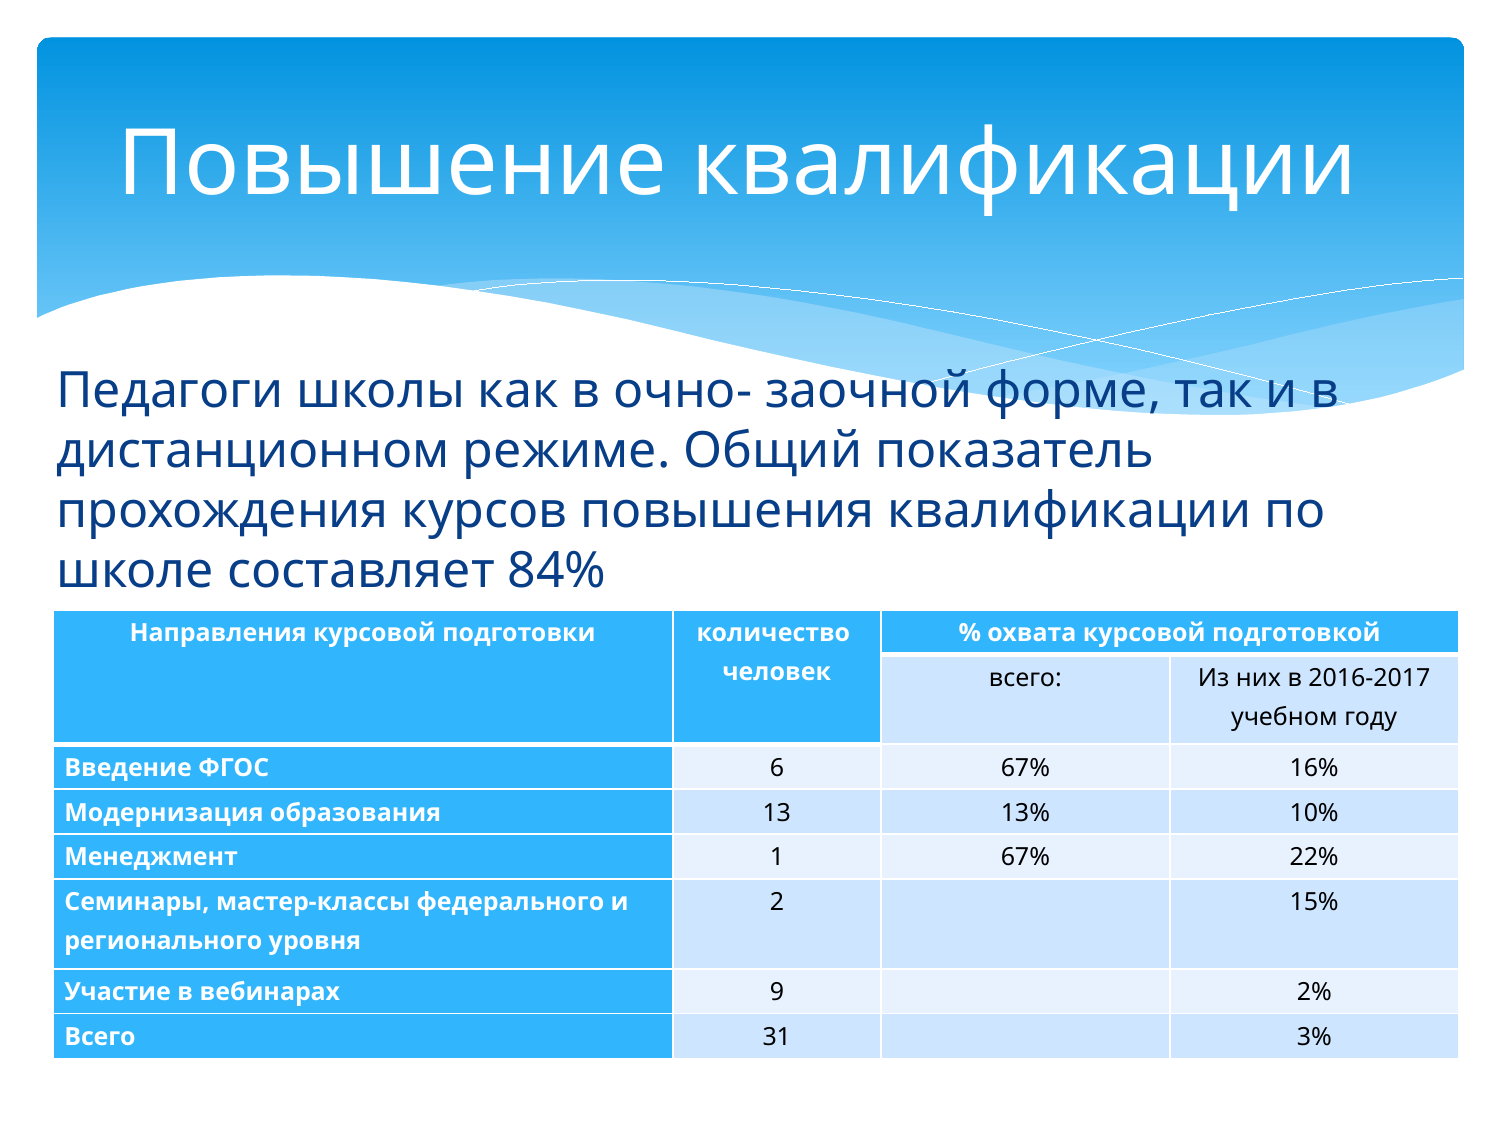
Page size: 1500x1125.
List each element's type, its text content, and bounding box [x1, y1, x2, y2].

table_cell Всего [54, 1014, 672, 1058]
table_cell Семинары, мастер-классы федерального и регионального уровня [54, 880, 672, 968]
table_cell Менеджмент [54, 835, 672, 878]
table_cell 31 [674, 1014, 880, 1058]
table_cell 10% [1171, 790, 1458, 833]
table_cell всего: [882, 657, 1169, 743]
table_cell 67% [882, 745, 1169, 788]
table_header Направления курсовой подготовки [54, 611, 672, 742]
table_cell 9 [674, 970, 880, 1013]
table_cell [882, 1014, 1169, 1058]
table_cell 2% [1171, 970, 1458, 1013]
title Повышение квалификации [74, 55, 1426, 262]
table_cell [882, 880, 1169, 968]
table_cell 2 [674, 880, 880, 968]
table_cell 22% [1171, 835, 1458, 878]
table_cell 67% [882, 835, 1169, 878]
list Педагоги школы как в очно- заочной форме, так и в дистанционном режиме. Общий показатель прохождения курсов повышения квалификации по школе составляет 84% [40, 349, 1460, 604]
table_cell Введение ФГОС [54, 747, 672, 788]
table_cell Модернизация образования [54, 790, 672, 833]
table_header % охвата курсовой подготовкой [882, 611, 1458, 652]
table_cell Участие в вебинарах [54, 970, 672, 1013]
table_cell 1 [674, 835, 880, 878]
table_cell Из них в 2016-2017 учебном году [1171, 657, 1458, 743]
table_cell 15% [1171, 880, 1458, 968]
table_cell 13 [674, 790, 880, 833]
table_cell 3% [1171, 1014, 1458, 1058]
table_header количество человек [674, 611, 880, 742]
table_cell [882, 970, 1169, 1013]
table_cell 13% [882, 790, 1169, 833]
table_cell 6 [674, 747, 880, 788]
table_cell 16% [1171, 745, 1458, 788]
